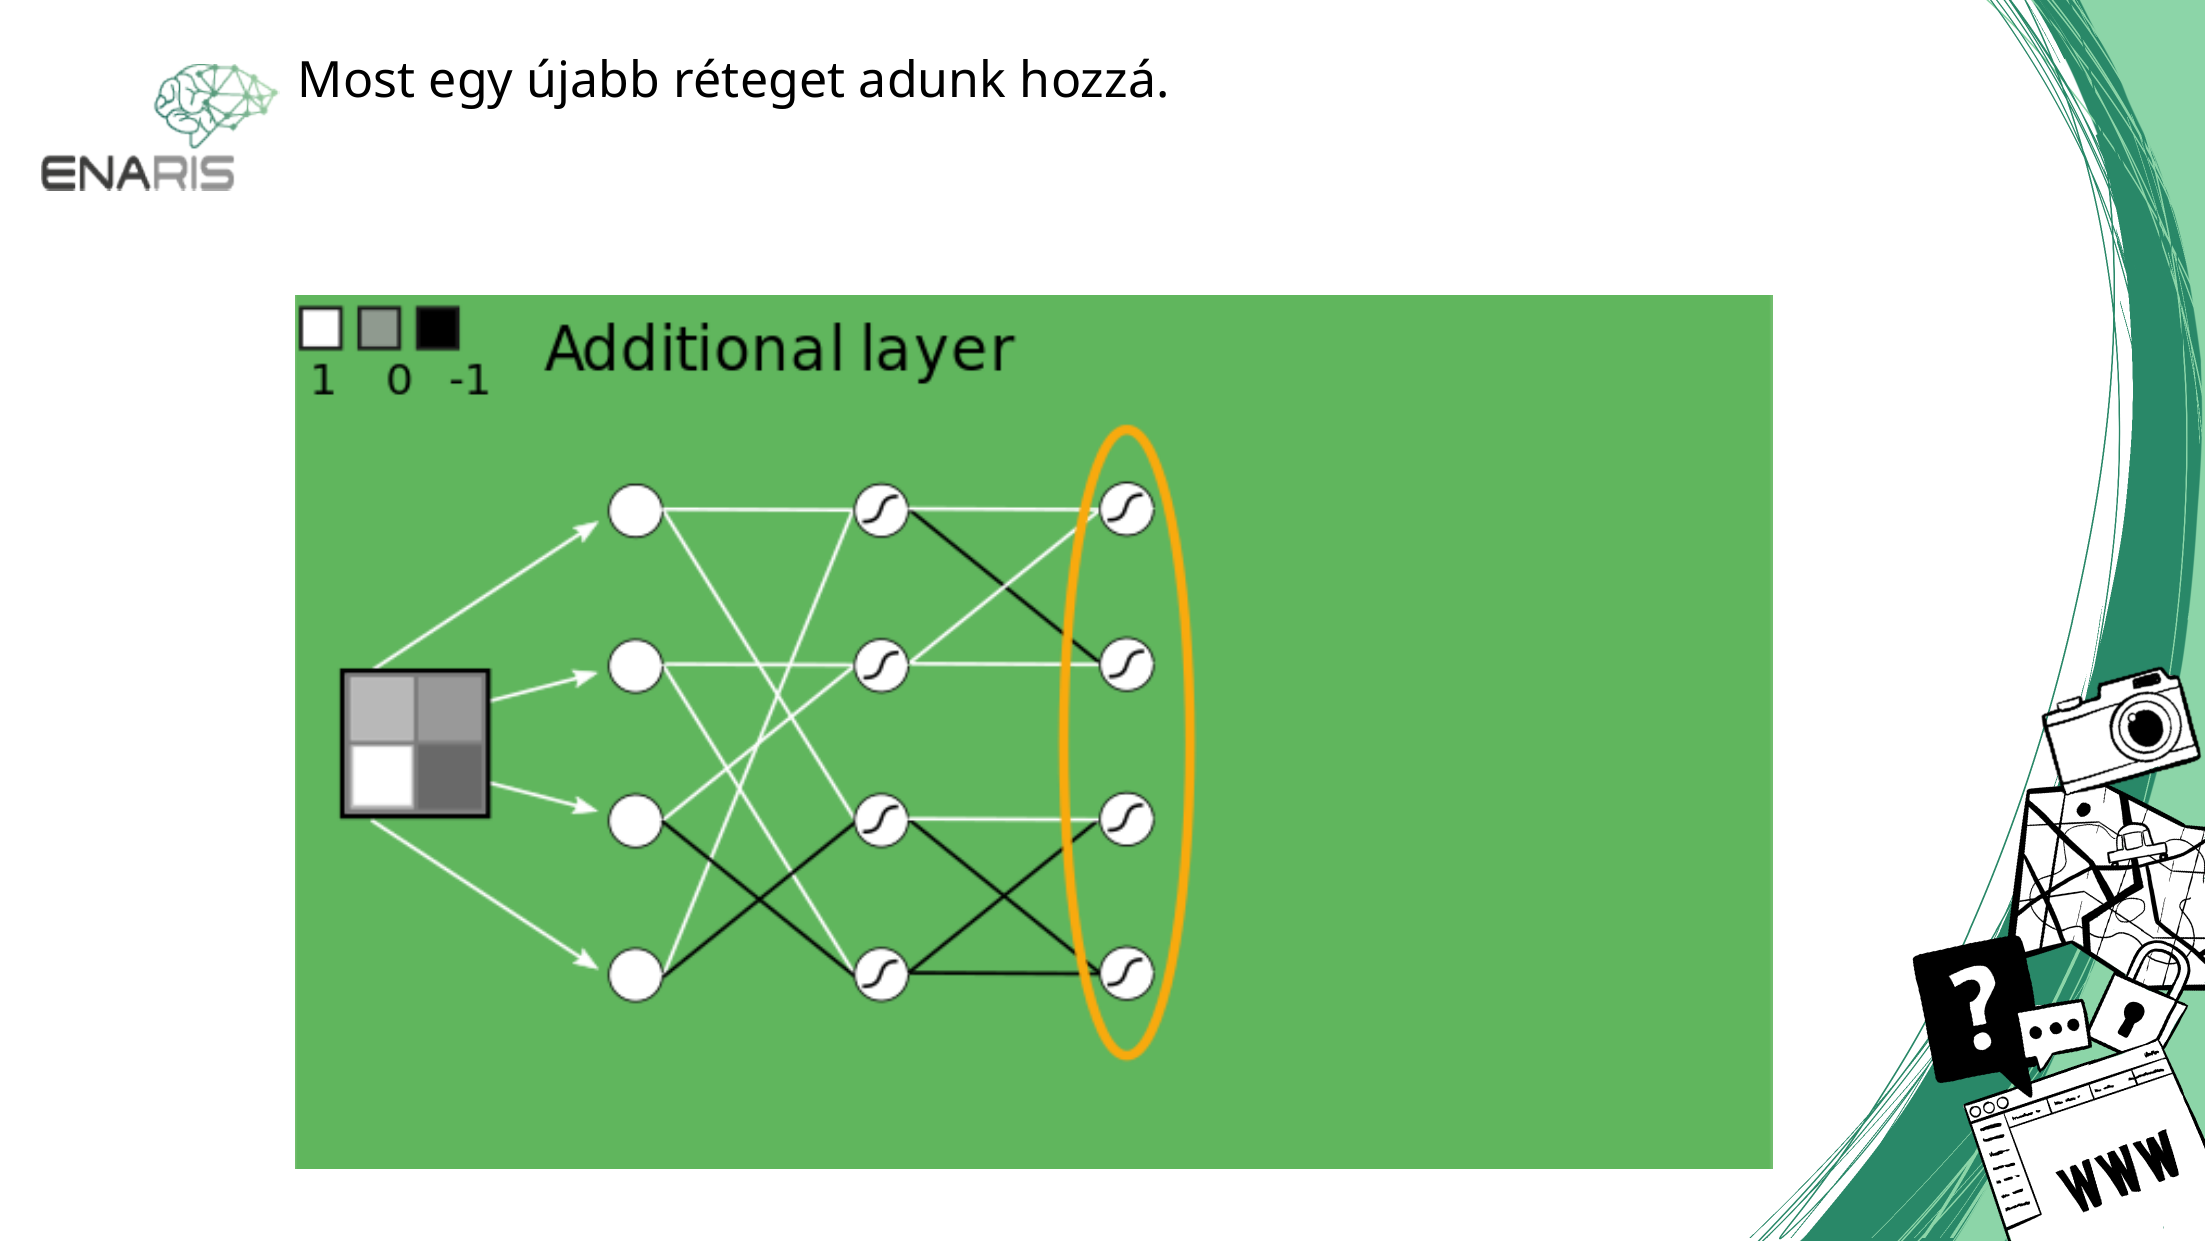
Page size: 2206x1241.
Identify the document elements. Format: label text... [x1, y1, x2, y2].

title Most egy újabb réteget adunk hozzá. [295, 45, 1501, 256]
picture [294, 0, 2205, 1241]
picture [41, 64, 280, 191]
